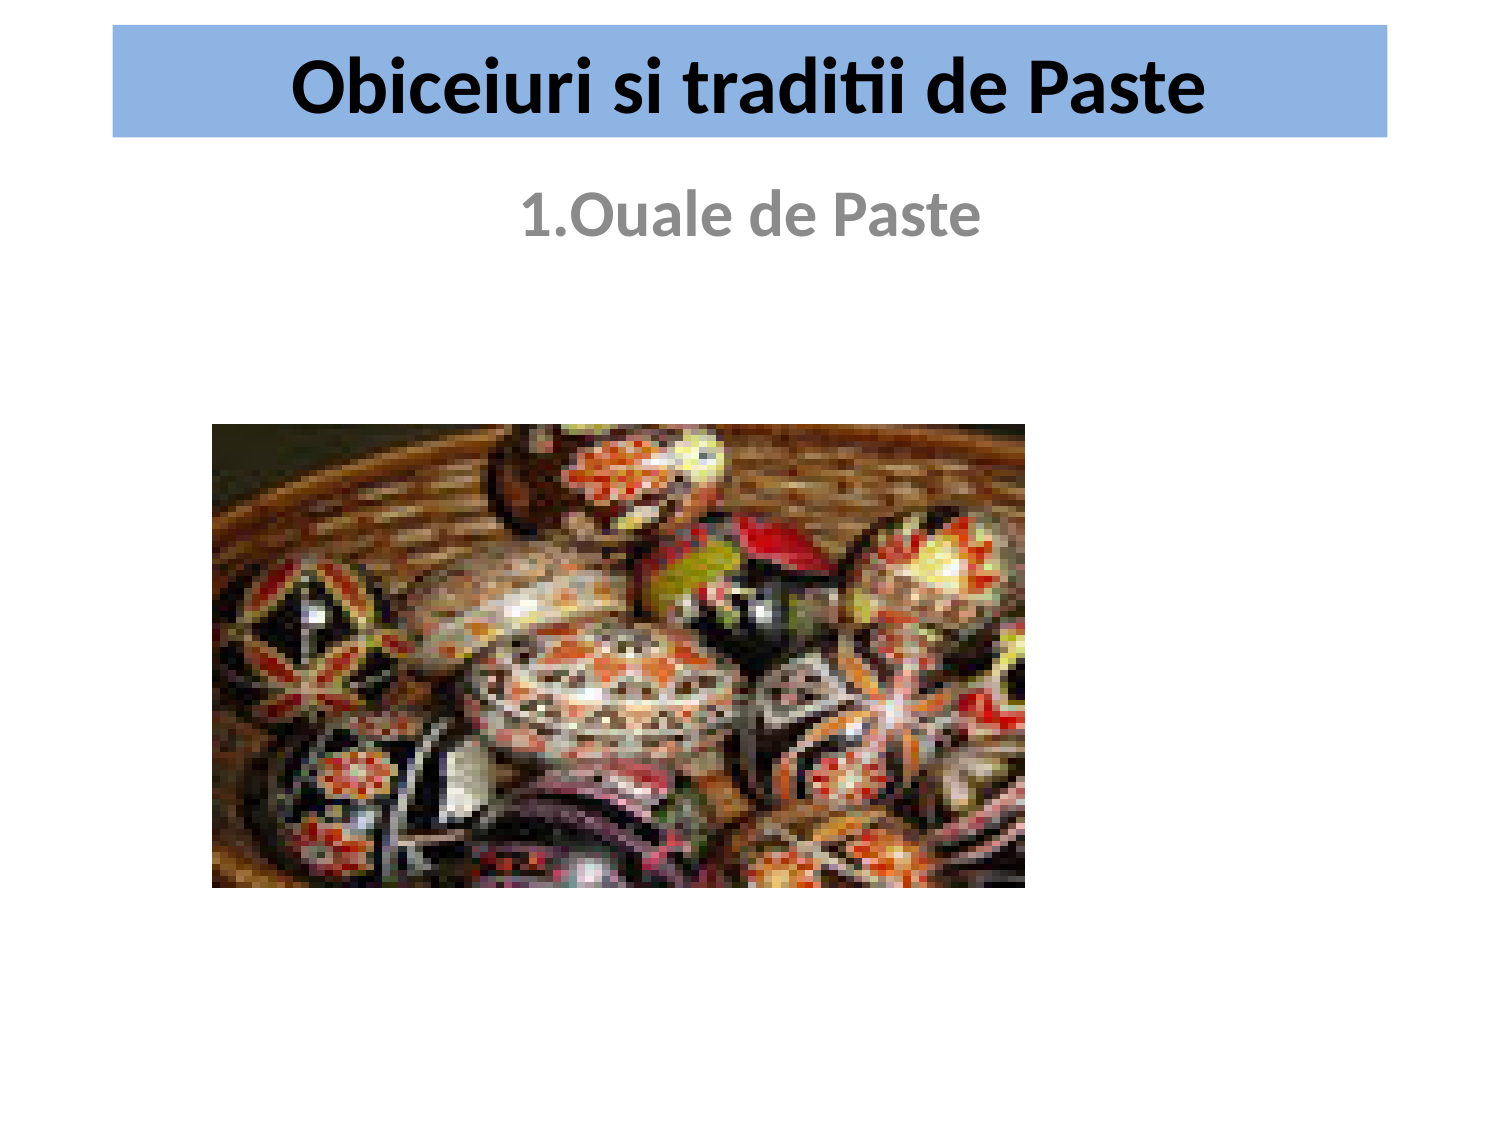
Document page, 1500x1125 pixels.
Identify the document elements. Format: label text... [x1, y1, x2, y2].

picture [212, 424, 1026, 888]
title Obiceiuri si traditii de Paste [112, 24, 1388, 138]
subtitle 1.Ouale de Paste [225, 162, 1275, 925]
